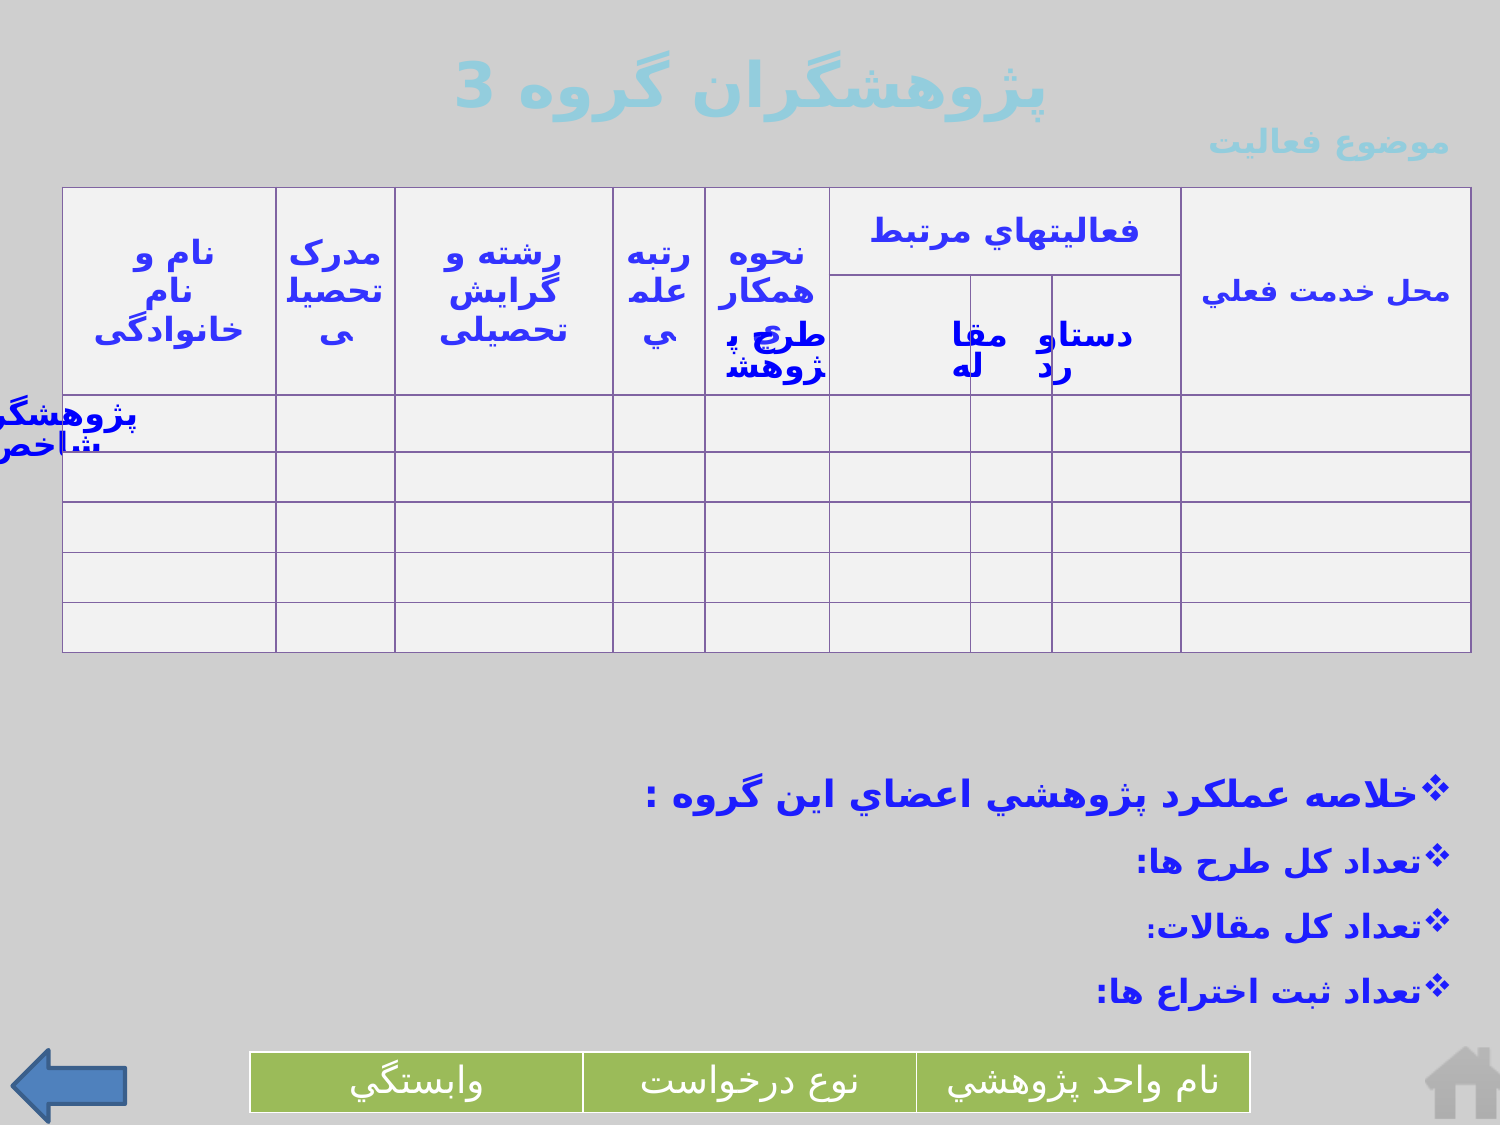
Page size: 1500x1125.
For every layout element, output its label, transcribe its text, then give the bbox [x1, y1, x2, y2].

table_cell [63, 453, 275, 501]
table_header وابستگي [251, 1053, 582, 1112]
text_box پژوهشگران گروه 3 موضوع فعاليت [37, 37, 1466, 168]
picture [1424, 1040, 1500, 1123]
table_cell [706, 503, 829, 552]
table_cell پژوهشگر شاخص [63, 396, 275, 451]
table_cell [1182, 503, 1470, 552]
table_header نحوه همكاري [706, 188, 829, 394]
table_cell [396, 396, 612, 451]
table_cell [396, 453, 612, 501]
table_cell [277, 396, 394, 451]
table_cell [1053, 503, 1180, 552]
table_cell [971, 503, 1051, 552]
table_cell [830, 503, 970, 552]
table_cell [830, 396, 970, 451]
table_header نام واحد پژوهشي [917, 1053, 1249, 1112]
table_cell [396, 553, 612, 602]
table_header رشته و گرایش تحصیلی [396, 188, 612, 394]
table_cell [614, 603, 704, 652]
table_cell [63, 503, 275, 552]
table_cell [1053, 553, 1180, 602]
text_box خلاصه عملكرد پژوهشي اعضاي اين گروه : تعداد كل طرح ها: تعداد كل مقالات: تعداد ثبت اختراع ها: [37, 762, 1468, 1018]
table_cell [706, 396, 829, 451]
table_cell [1053, 603, 1180, 652]
table_header نام و نام خانوادگی [63, 188, 275, 394]
table_cell [706, 553, 829, 602]
table_cell [706, 603, 829, 652]
table_cell [1053, 396, 1180, 451]
table_header محل خدمت فعلي [1182, 188, 1470, 394]
table_cell [277, 503, 394, 552]
table_cell [971, 453, 1051, 501]
table_cell [614, 396, 704, 451]
table_cell [706, 453, 829, 501]
table_cell [971, 603, 1051, 652]
table_cell [396, 603, 612, 652]
table_header نوع درخواست [584, 1053, 916, 1112]
table_cell طرح پژوهشي [830, 276, 970, 394]
table_cell [1182, 603, 1470, 652]
table_cell [614, 503, 704, 552]
table_cell [971, 553, 1051, 602]
table_cell [277, 553, 394, 602]
table_cell [971, 396, 1051, 451]
table_cell [1053, 453, 1180, 501]
table_cell [1182, 396, 1470, 451]
table_cell [277, 453, 394, 501]
table_cell مقاله [971, 276, 1051, 394]
table_header فعاليتهاي مرتبط [830, 188, 1180, 274]
text_box [0, 0, 1500, 1125]
table_cell [1182, 553, 1470, 602]
text_box [10, 1048, 128, 1124]
table_cell [63, 553, 275, 602]
table_cell [830, 553, 970, 602]
table_cell [1182, 453, 1470, 501]
table_header رتبه علمي [614, 188, 704, 394]
table_cell [614, 553, 704, 602]
table_cell [614, 453, 704, 501]
table_cell [830, 453, 970, 501]
table_cell [63, 603, 275, 652]
table_cell [396, 503, 612, 552]
table_cell [830, 603, 970, 652]
table_header مدرک تحصیلی [277, 188, 394, 394]
table_cell [277, 603, 394, 652]
table_cell دستاورد [1053, 276, 1180, 394]
